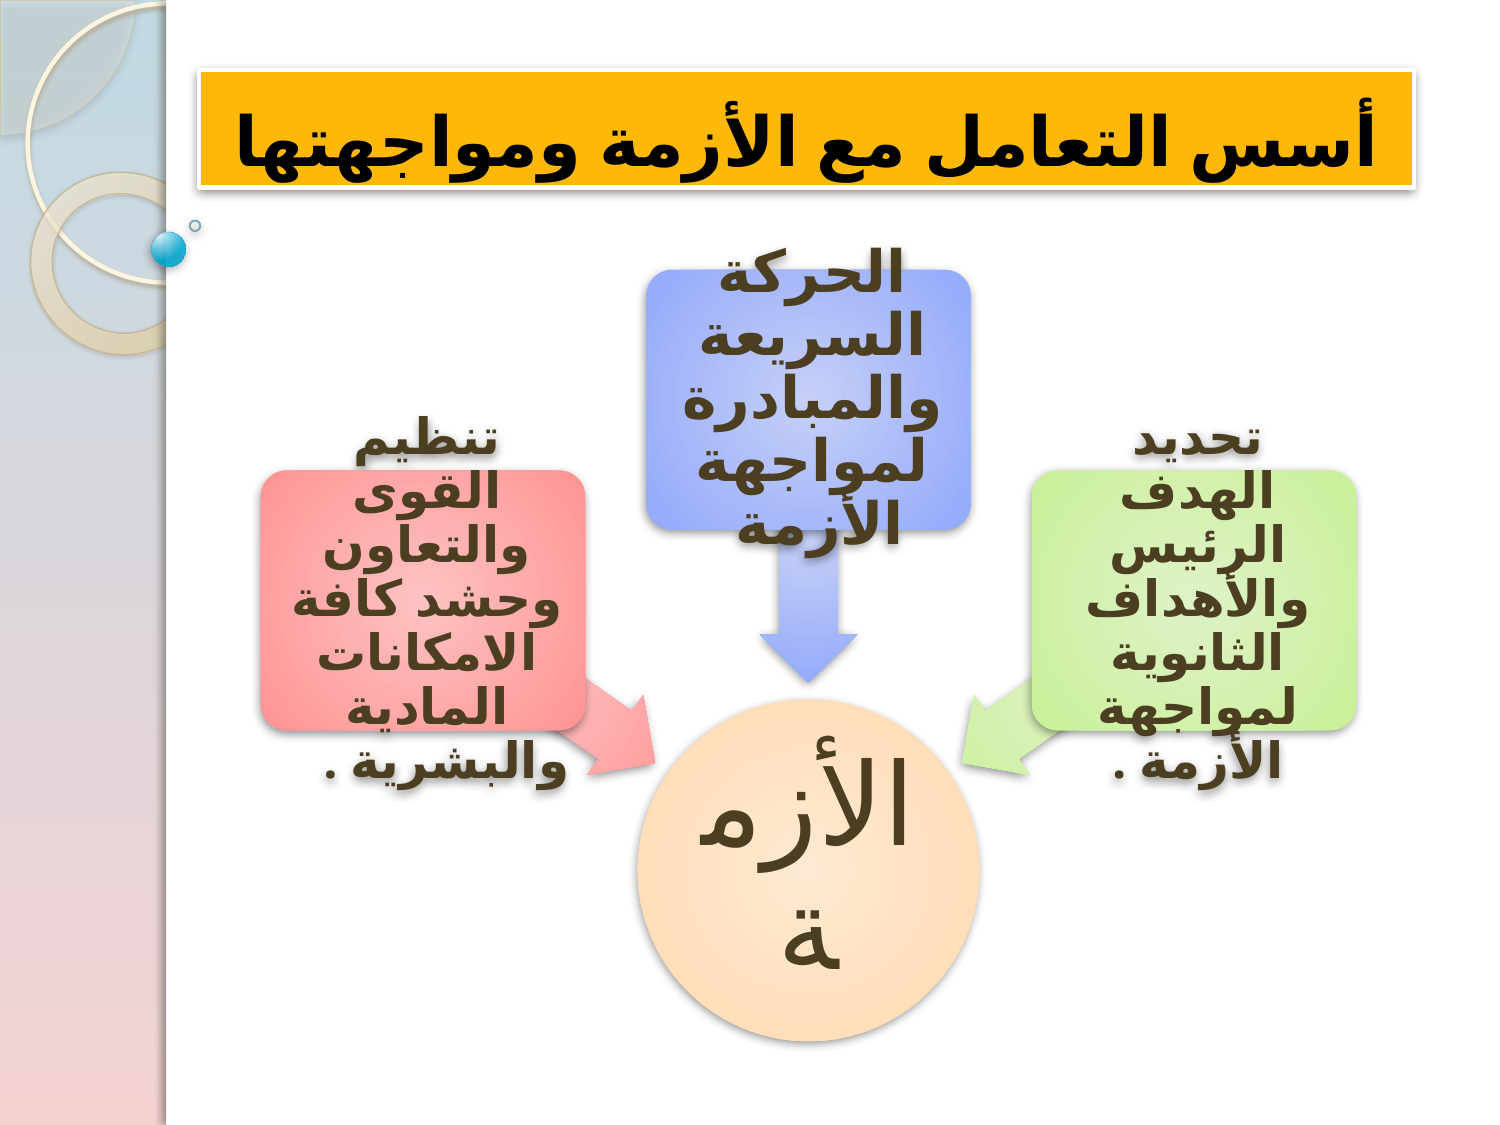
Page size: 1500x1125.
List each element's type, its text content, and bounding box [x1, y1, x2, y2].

title أسس التعامل مع الأزمة ومواجهتها [197, 68, 1416, 190]
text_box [175, 269, 1442, 1042]
